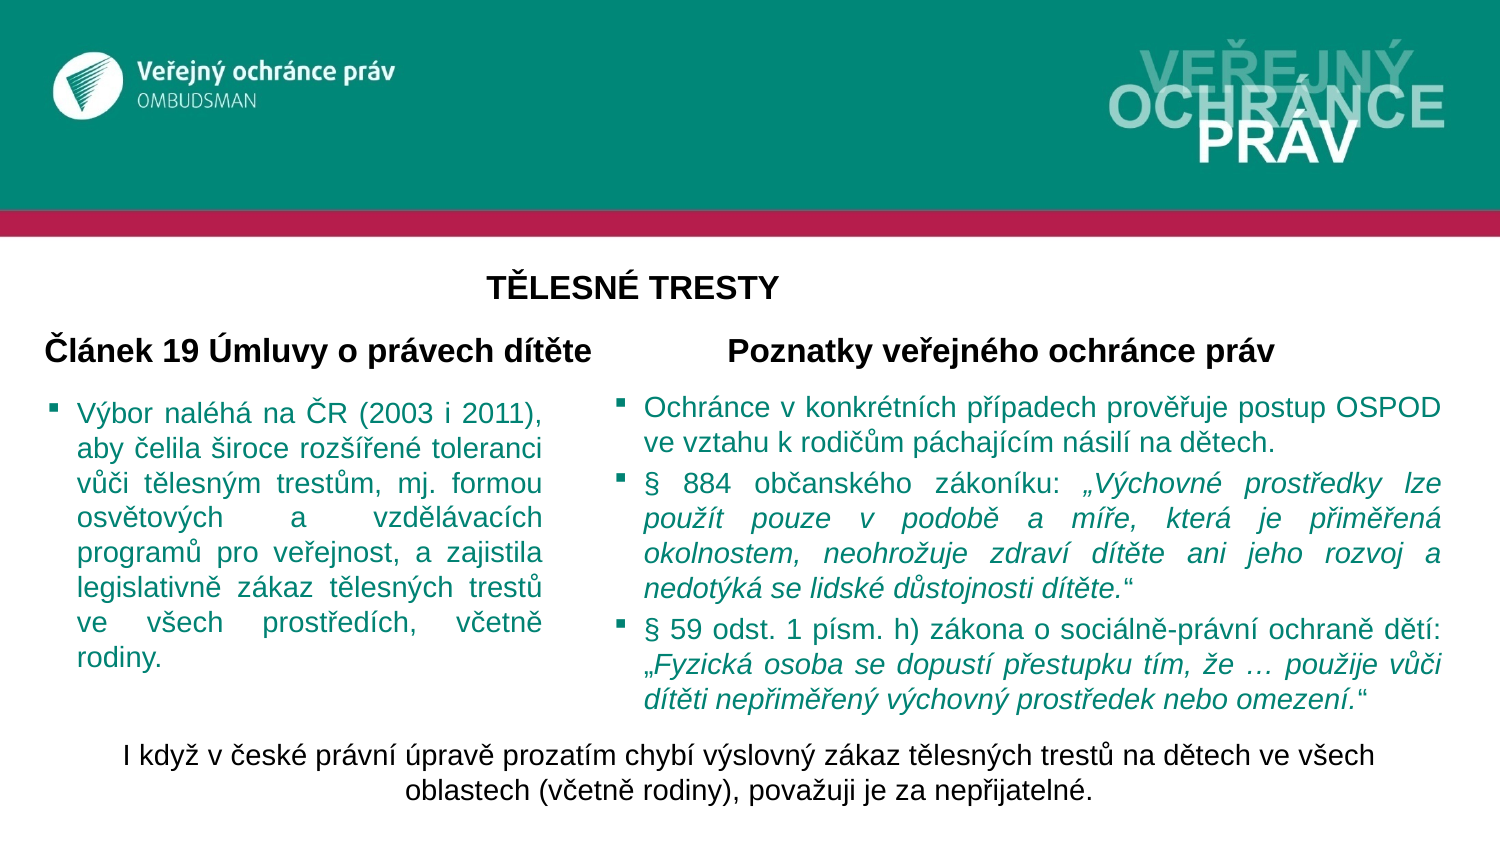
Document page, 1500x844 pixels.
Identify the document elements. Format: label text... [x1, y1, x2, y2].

list Výbor naléhá na ČR (2003 i 2011), aby čelila široce rozšířené toleranci vůči tělesným trestům, mj. formou osvětových a vzdělávacích programů pro veřejnost, a zajistila legislativně zákaz tělesných trestů ve všech prostředích, včetně rodiny. [17, 386, 573, 682]
picture [0, 0, 1500, 799]
title Článek 19 Úmluvy o právech dítěte Poznatky veřejného ochránce práv [29, 320, 1425, 379]
text_box I když v české právní úpravě prozatím chybí výslovný zákaz tělesných trestů na dětech ve všech oblastech (včetně rodiny), považuji je za nepřijatelné. [100, 728, 1400, 814]
text_box TĚLESNÉ TRESTY [206, 256, 1069, 316]
text_box Ochránce v konkrétních případech prověřuje postup OSPOD ve vztahu k rodičům páchajícím násilí na dětech. § 884 občanského zákoníku: „Výchovné prostředky lze použít pouze v podobě a míře, která je přiměřená okolnostem, neohrožuje zdraví dítěte ani jeho rozvoj a nedotýká se lidské důstojnosti dítěte.“ § 59 odst. 1 písm. h) zákona o sociálně-právní ochraně dětí: „Fyzická osoba se dopustí přestupku tím, že … použije vůči dítěti nepřiměřený výchovný prostředek nebo omezení.“ [584, 381, 1473, 724]
